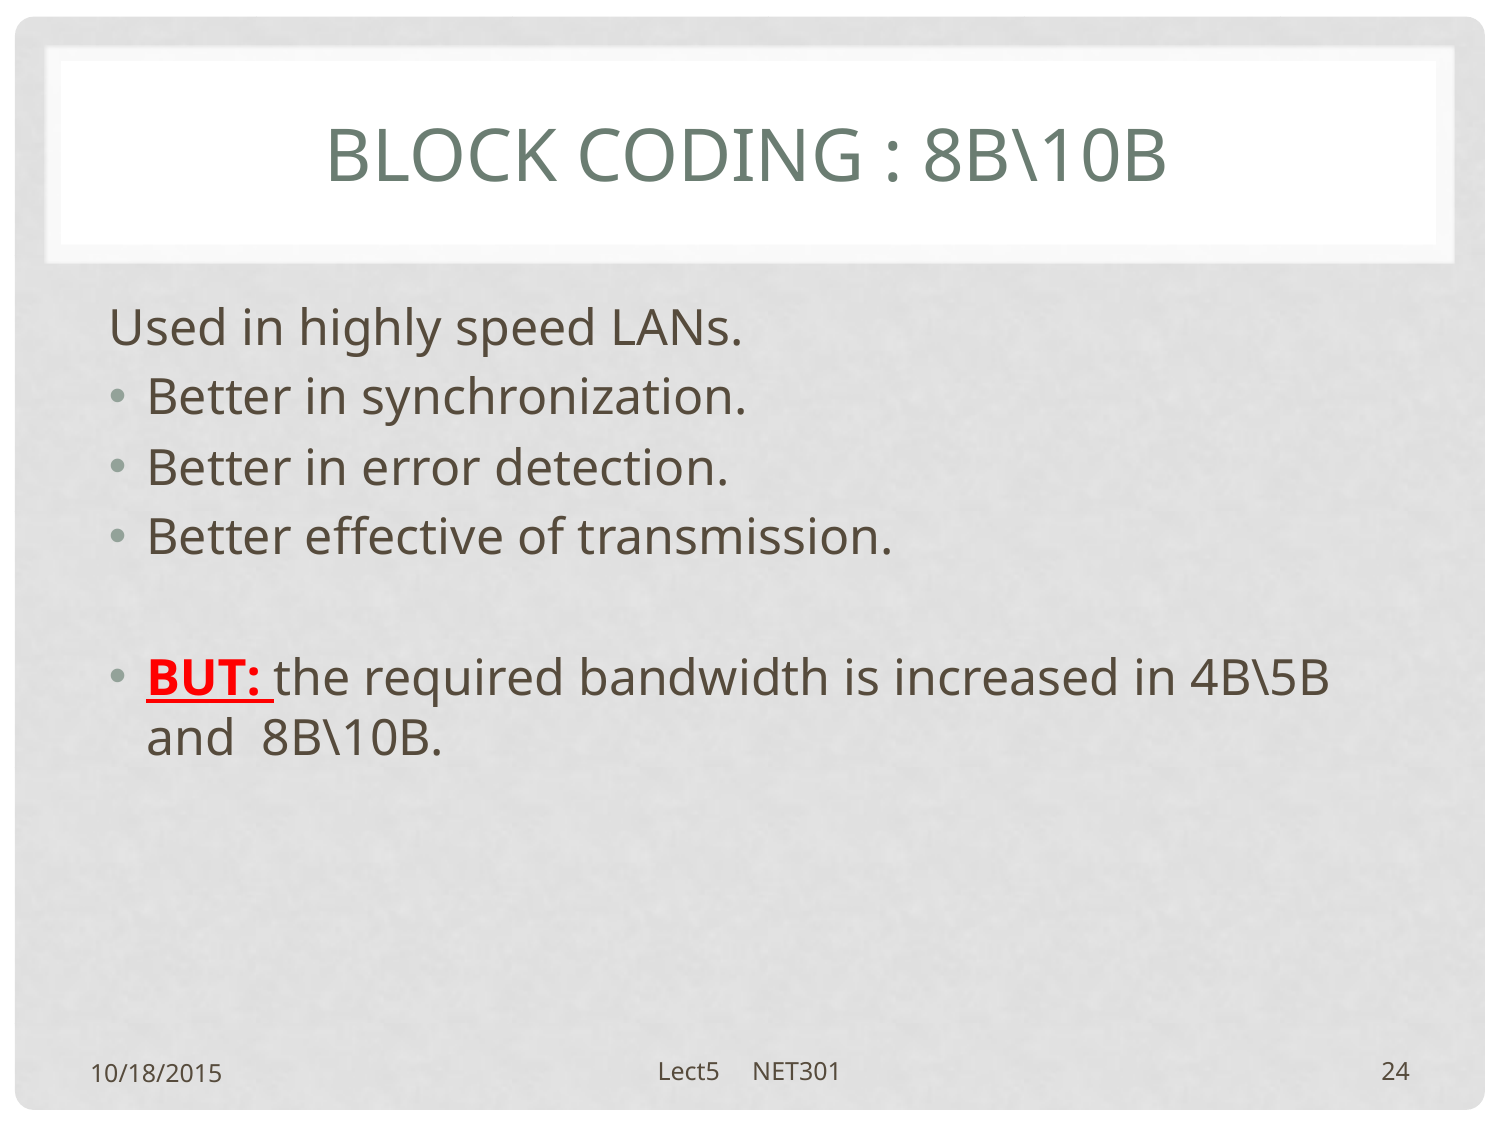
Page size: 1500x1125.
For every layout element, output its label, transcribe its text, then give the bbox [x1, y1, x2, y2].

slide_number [75, 1042, 425, 1103]
footer Lect5 NET301 [512, 1042, 988, 1103]
title Block coding : 8B\10B [69, 66, 1425, 238]
slide_number 24 [1074, 1042, 1425, 1103]
list Used in highly speed LANs. Better in synchronization. Better in error detection. Better effective of transmission. BUT: the required bandwidth is increased in 4B\5B and 8B\10B. [75, 287, 1425, 1005]
